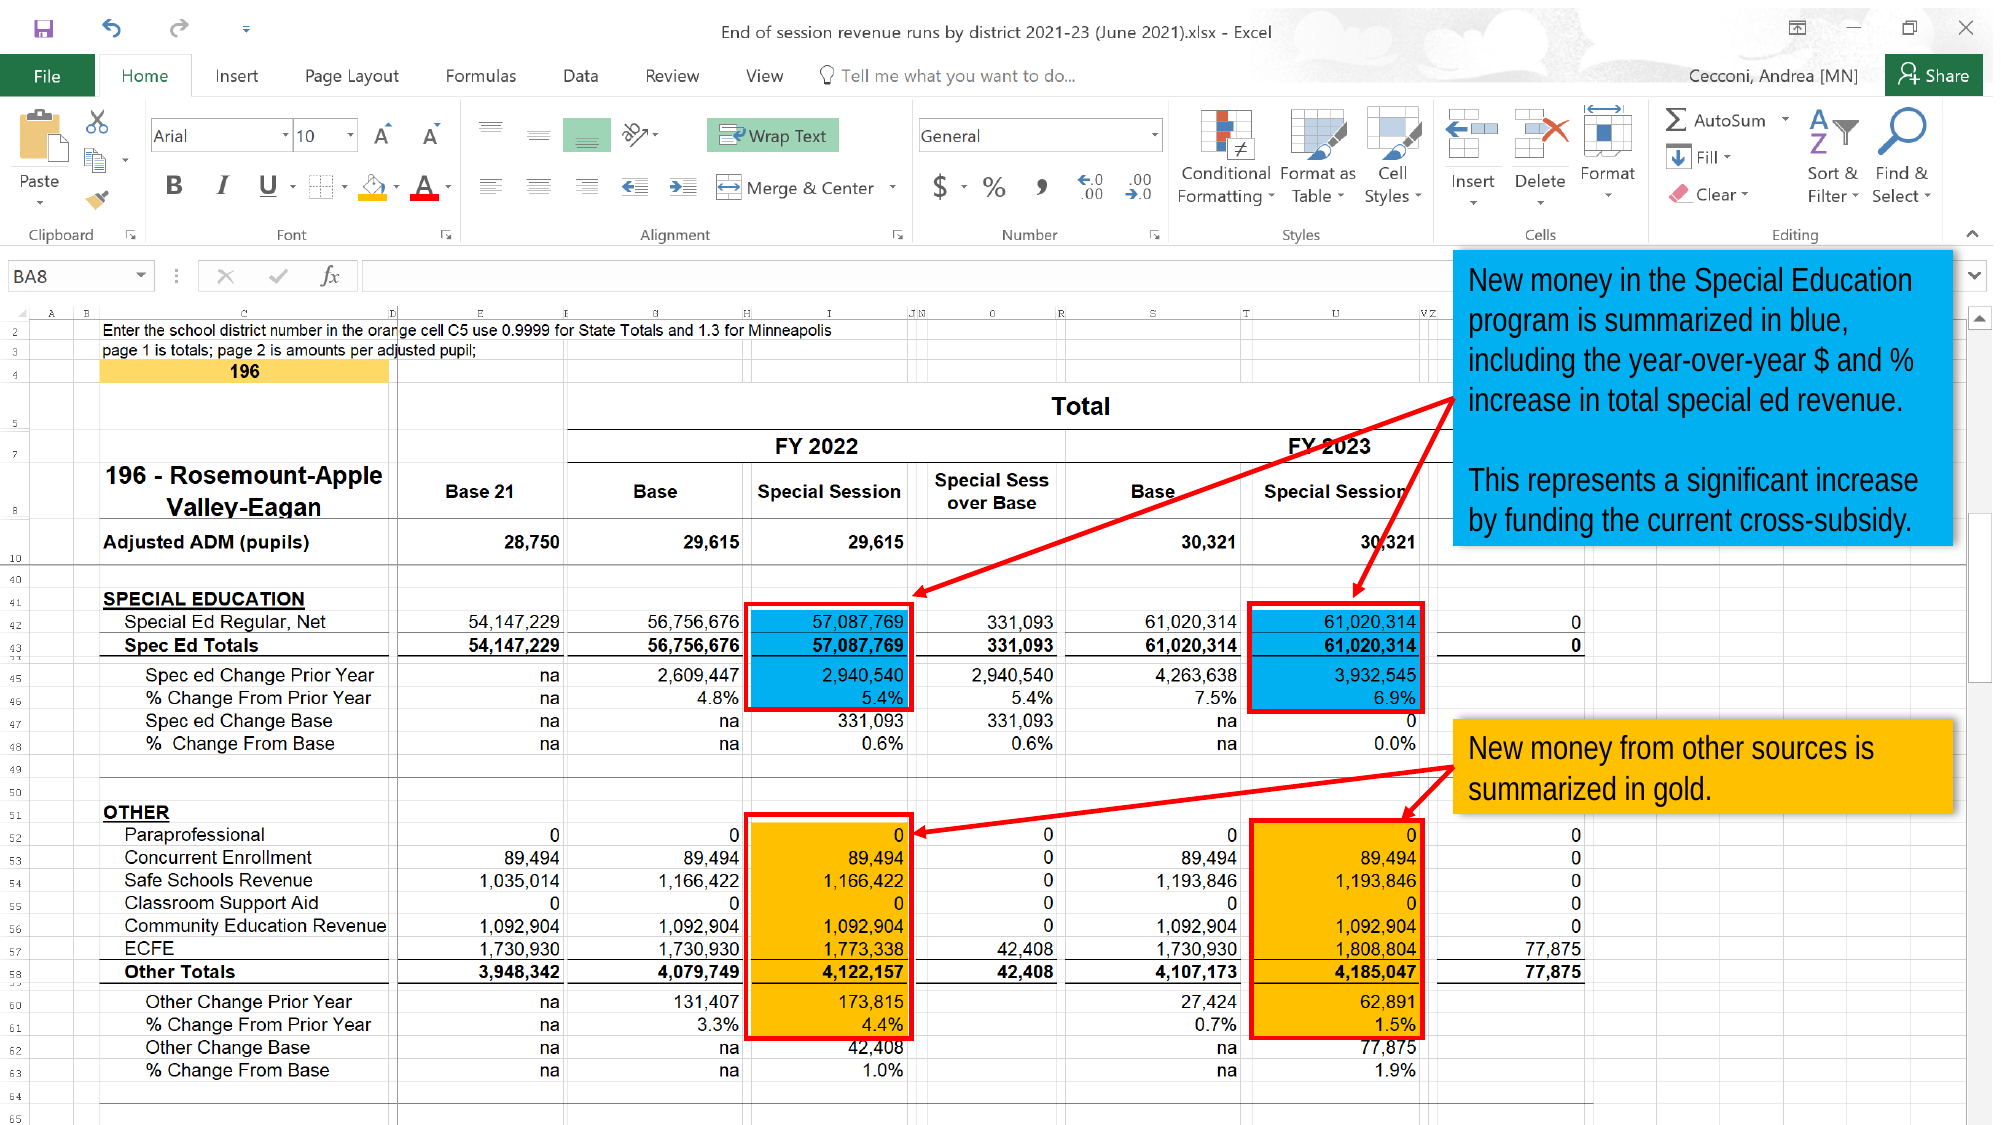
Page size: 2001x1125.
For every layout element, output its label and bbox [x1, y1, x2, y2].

text_box [911, 399, 1454, 597]
picture [0, 8, 1994, 1125]
text_box [911, 767, 1454, 834]
